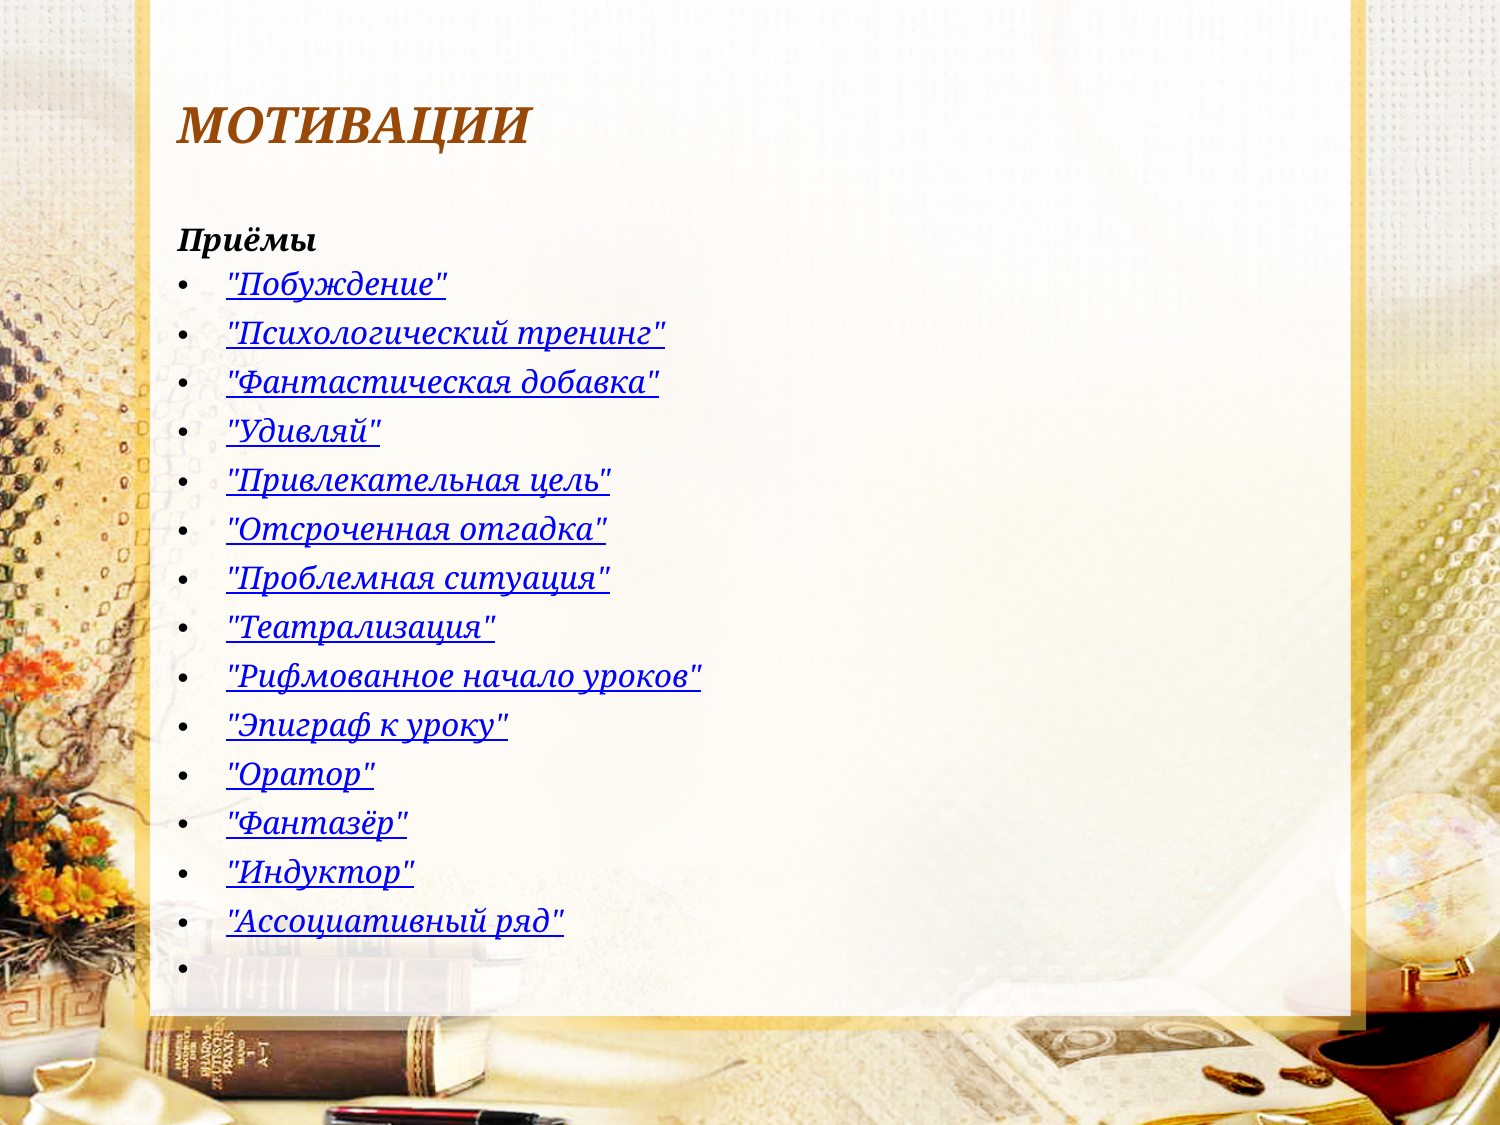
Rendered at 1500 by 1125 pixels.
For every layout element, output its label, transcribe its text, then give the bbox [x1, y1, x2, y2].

picture [0, 0, 1500, 1125]
list Приёмы "Побуждение" "Психологический тренинг" "Фантастическая добавка" "Удивляй" "Привлекательная цель" "Отсроченная отгадка" "Проблемная ситуация" "Театрализация" "Рифмованное начало уроков" "Эпиграф к уроку" "Оратор" "Фантазёр" "Индуктор" "Ассоциативный ряд" [162, 212, 1338, 1005]
title МОТИВАЦИИ [162, 0, 1375, 188]
